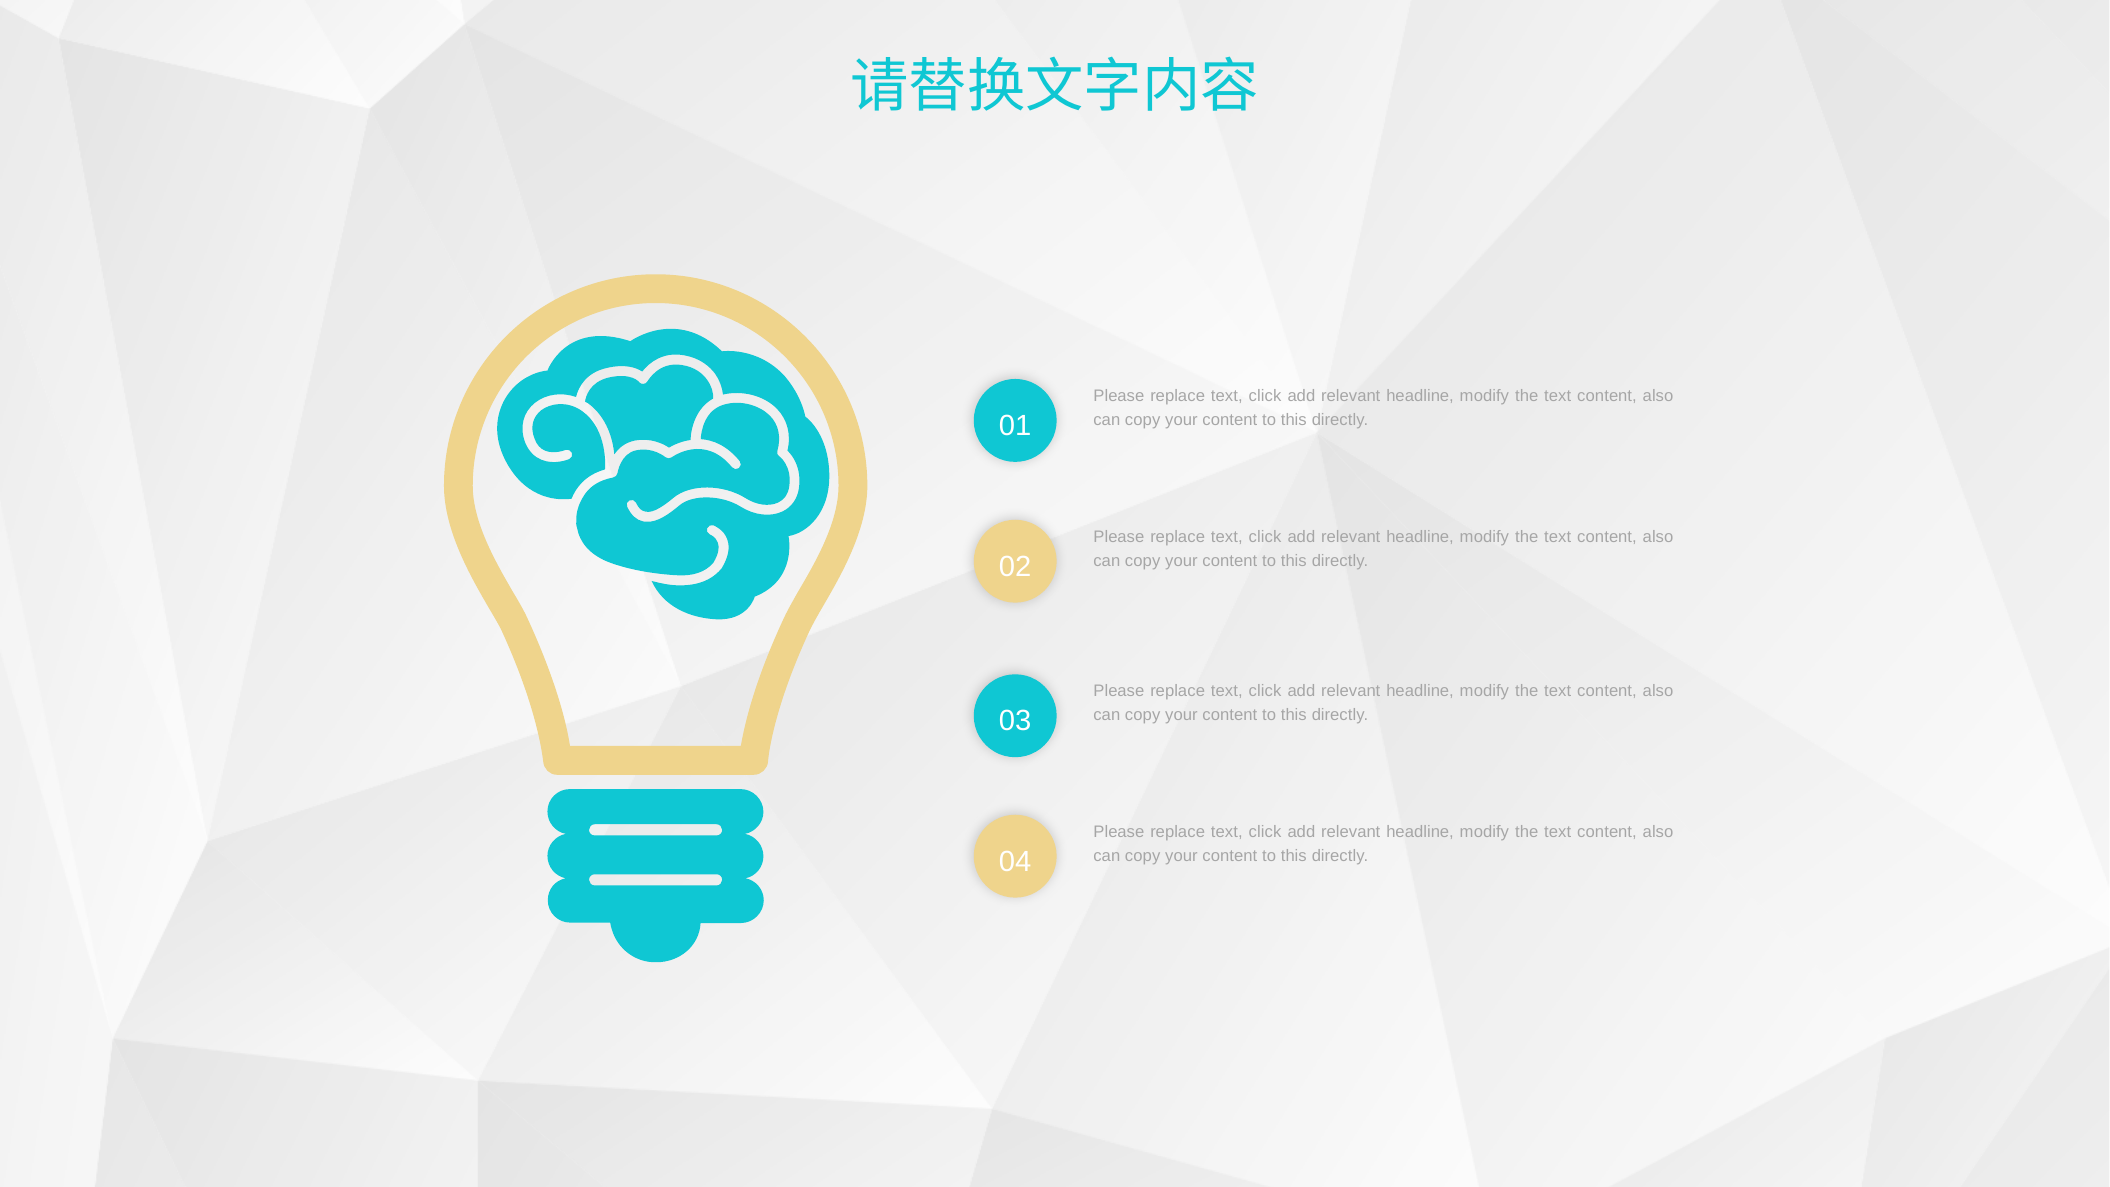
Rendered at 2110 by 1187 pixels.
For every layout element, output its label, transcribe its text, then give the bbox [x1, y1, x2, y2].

text_box Please replace text, click add relevant headline, modify the text content, also can copy your content to this directly. [1093, 380, 1675, 429]
text_box 04 [972, 813, 1058, 899]
text_box 请替换文字内容 [795, 26, 1314, 125]
picture [0, 0, 2110, 1187]
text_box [480, 307, 831, 621]
text_box Please replace text, click add relevant headline, modify the text content, also can copy your content to this directly. [1093, 816, 1675, 865]
text_box 01 [972, 377, 1058, 463]
text_box 03 [972, 673, 1058, 759]
text_box [496, 621, 815, 775]
text_box [831, 367, 868, 593]
text_box Please replace text, click add relevant headline, modify the text content, also can copy your content to this directly. [1093, 521, 1675, 570]
text_box [443, 367, 480, 593]
text_box Please replace text, click add relevant headline, modify the text content, also can copy your content to this directly. [1093, 676, 1675, 724]
text_box [542, 274, 769, 307]
text_box 02 [972, 518, 1058, 604]
text_box [547, 789, 764, 963]
